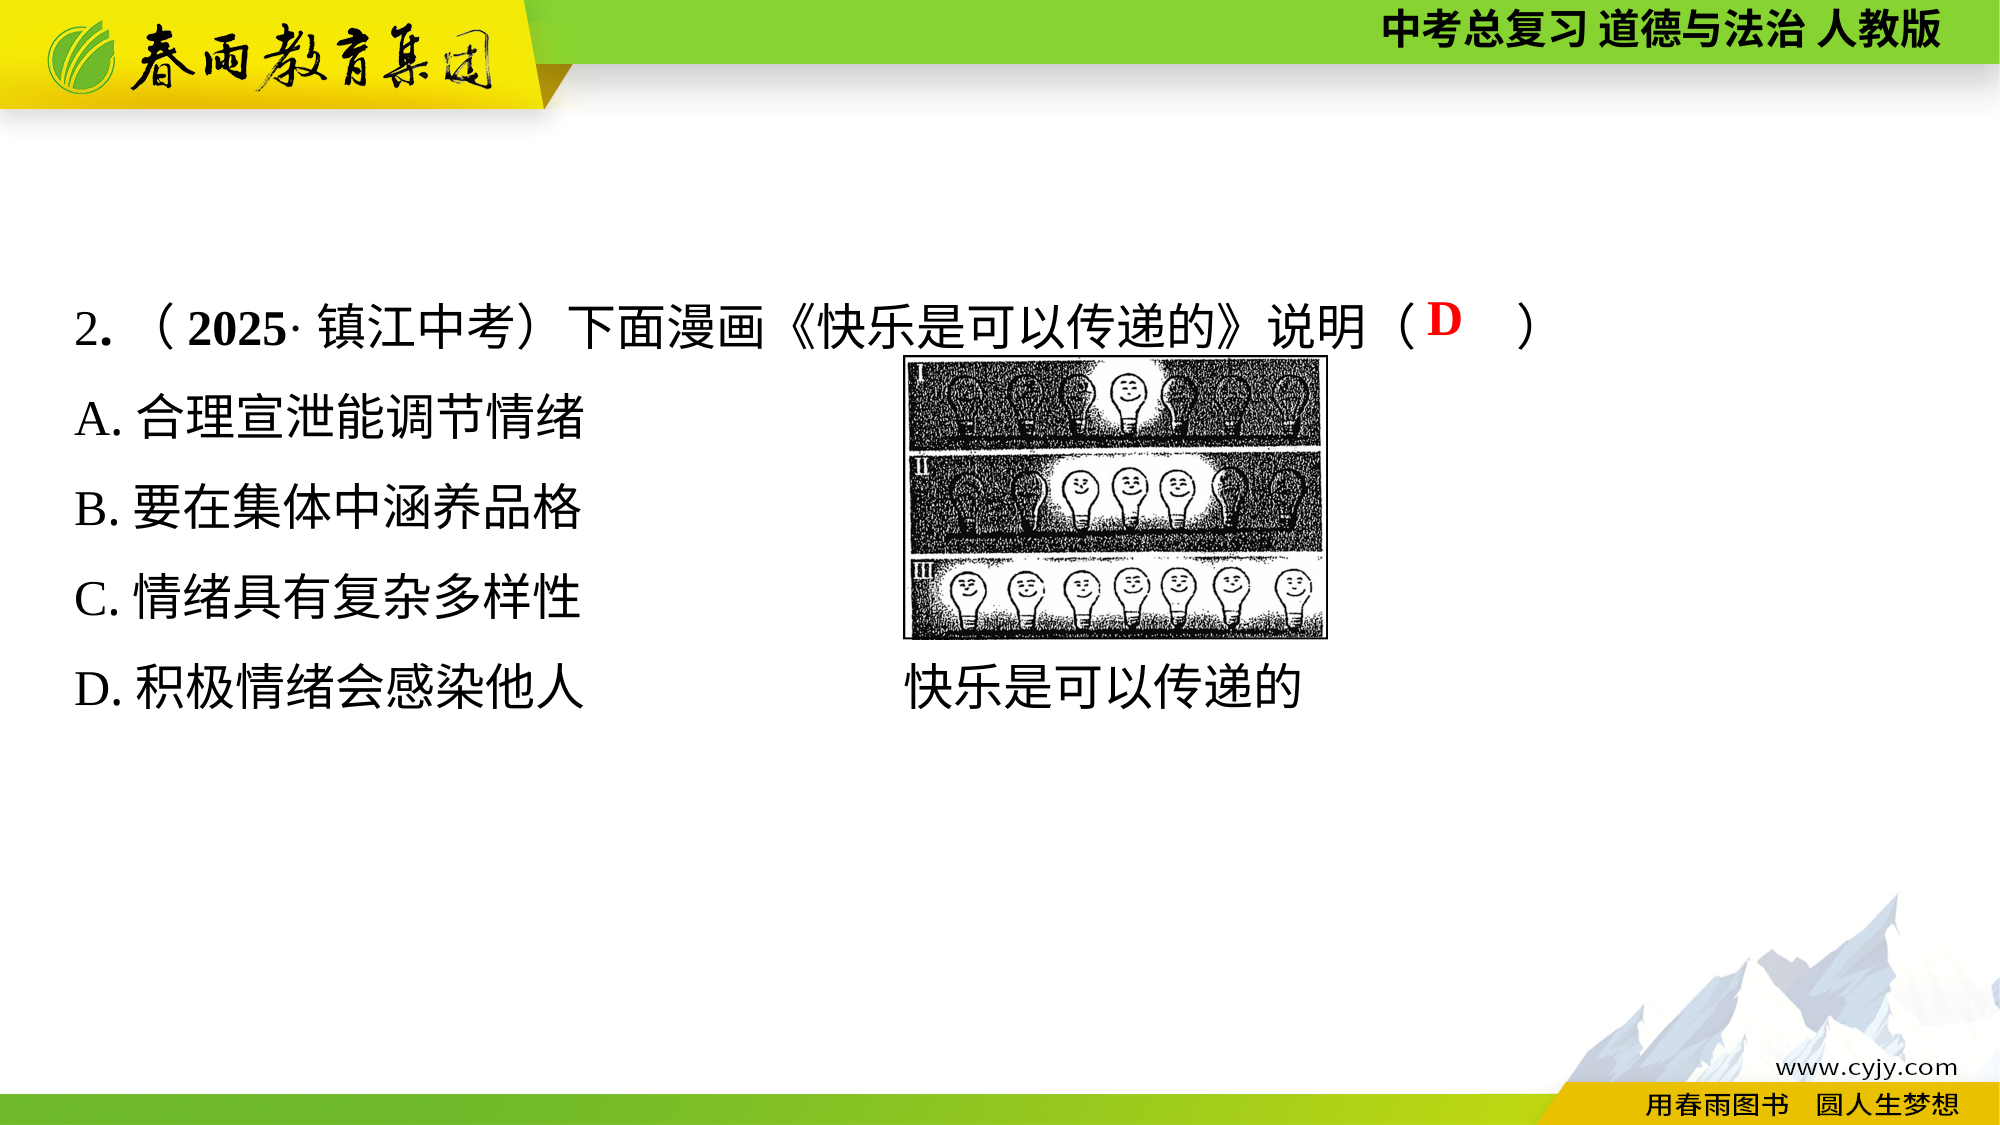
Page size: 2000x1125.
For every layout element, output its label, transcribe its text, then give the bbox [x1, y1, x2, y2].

picture [0, 0, 2000, 1125]
text_box D [1412, 277, 1479, 353]
text_box 快乐是可以传递的 [889, 617, 1319, 723]
list 2.（2025·镇江中考）下面漫画《快乐是可以传递的》说明（ ） A.合理宣泄能调节情绪 B.要在集体中涵养品格 C.情绪具有复杂多样性 D.积极情绪会感染他人 [59, 258, 1944, 716]
